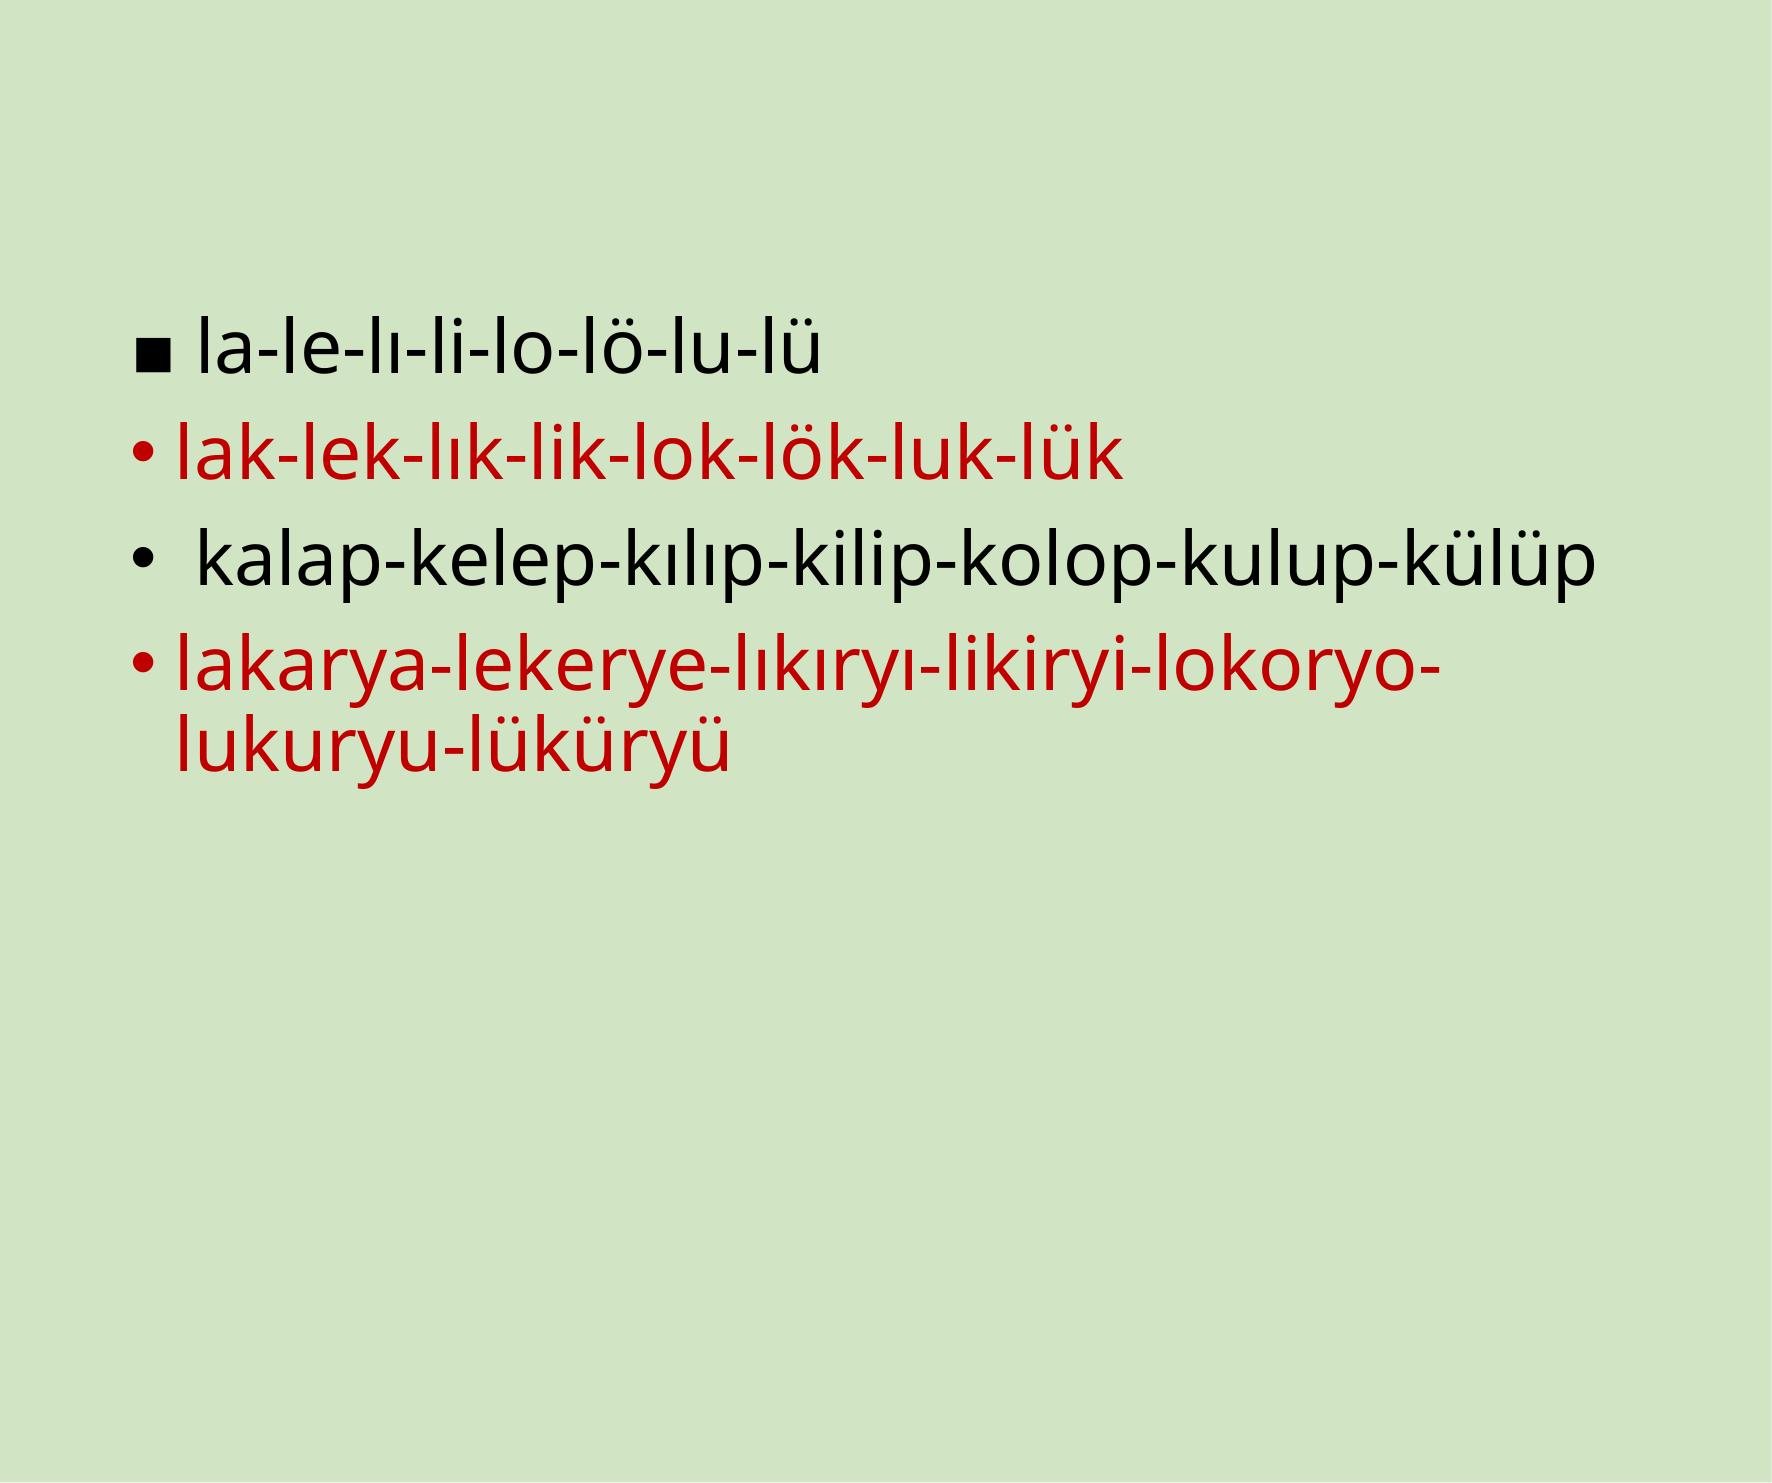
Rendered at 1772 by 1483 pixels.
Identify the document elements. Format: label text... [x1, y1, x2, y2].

list ▪ la-le-lı-li-lo-lö-lu-lü lak-lek-lık-lik-lok-lök-luk-lük kalap-kelep-kılıp-kilip-kolop-kulup-külüp lakarya-lekerye-lıkıryı-likiryi-lokoryo-lukuryu-lüküryü [115, 301, 1644, 1243]
